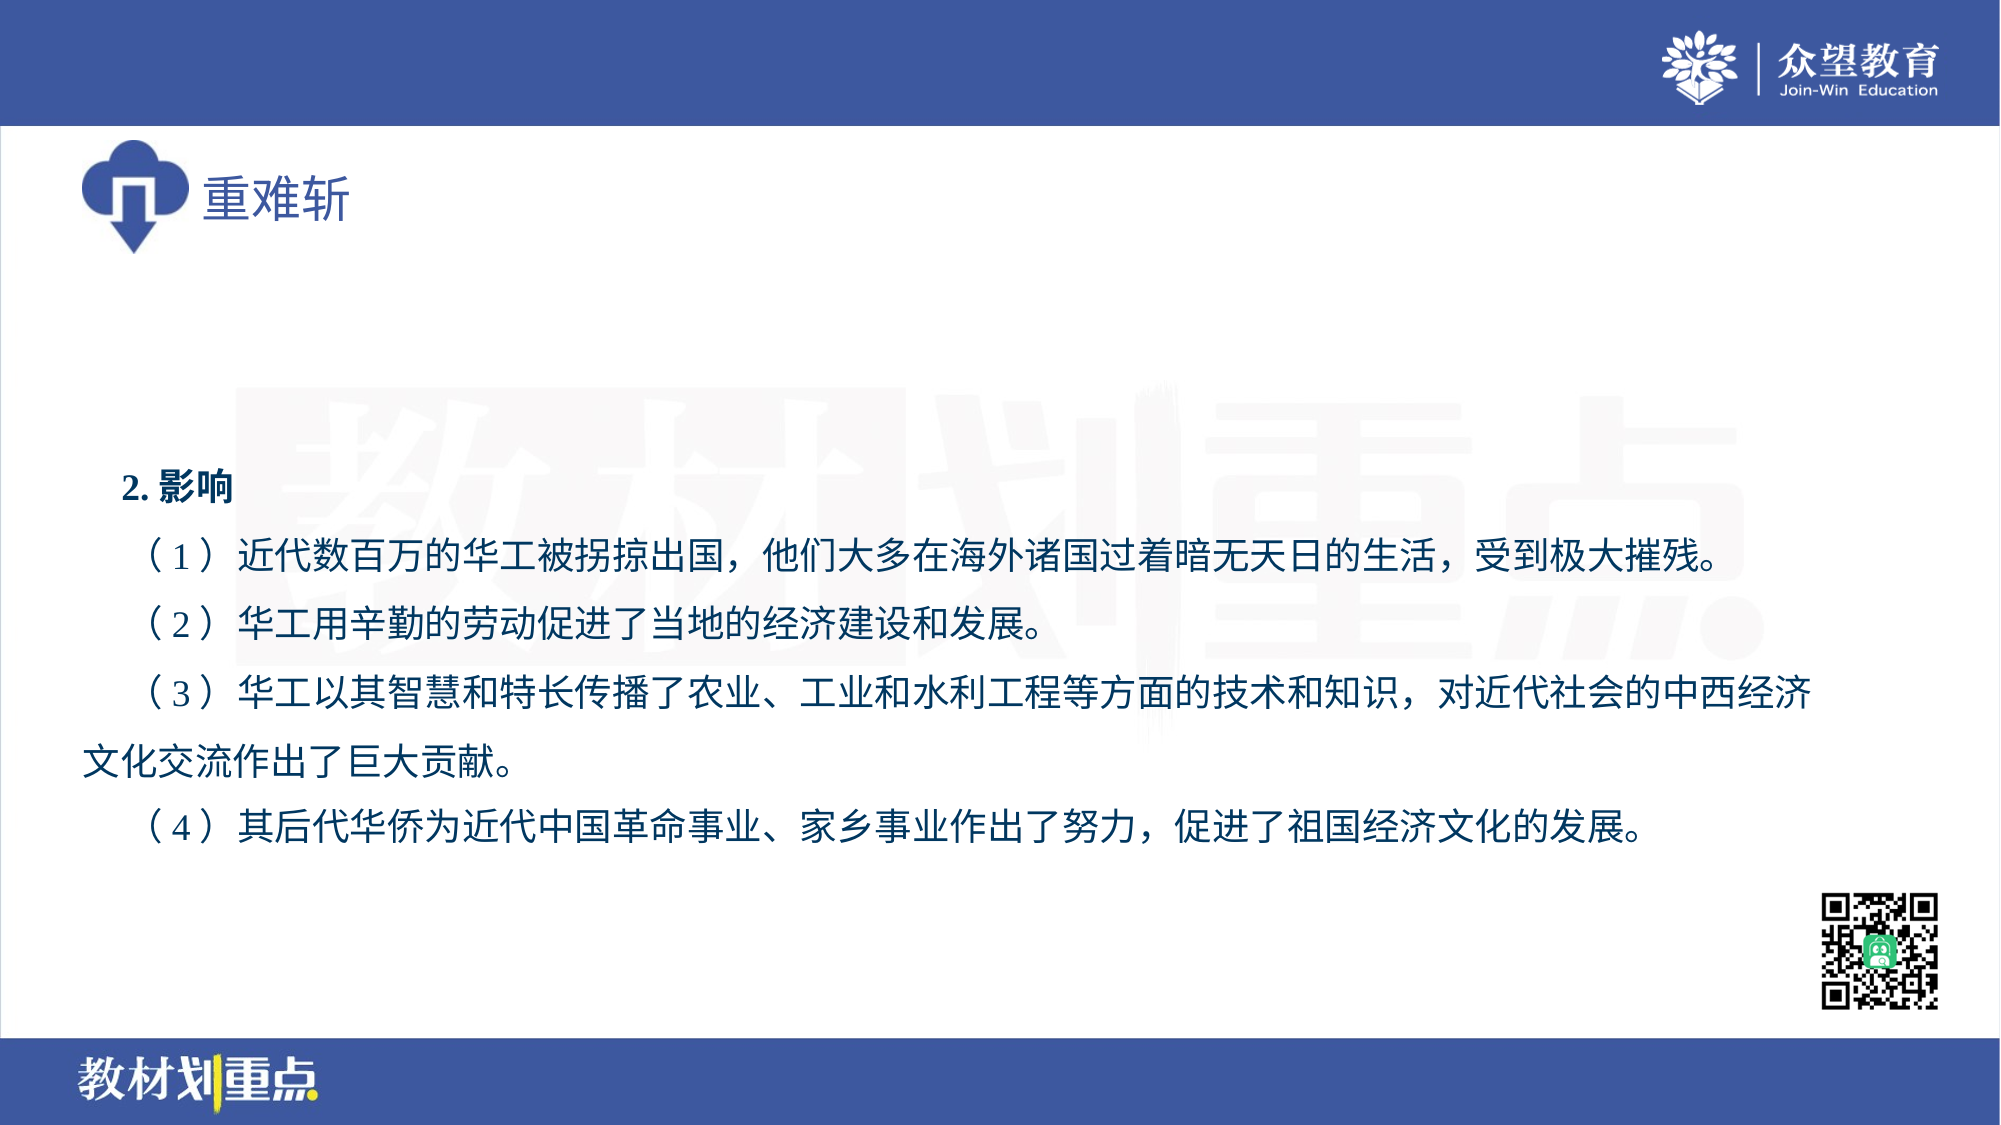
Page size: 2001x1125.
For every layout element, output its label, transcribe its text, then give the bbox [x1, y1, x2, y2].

picture [0, 0, 2000, 1125]
text_box 2.影响 （1）近代数百万的华工被拐掠出国，他们大多在海外诸国过着暗无天日的生活，受到极大摧残。 （2）华工用辛勤的劳动促进了当地的经济建设和发展。 （3）华工以其智慧和特长传播了农业、工业和水利工程等方面的技术和知识，对近代社会的中西经济 文化交流作出了巨大贡献。 （4）其后代华侨为近代中国革命事业、家乡事业作出了努力，促进了祖国经济文化的发展。 [82, 439, 1817, 841]
